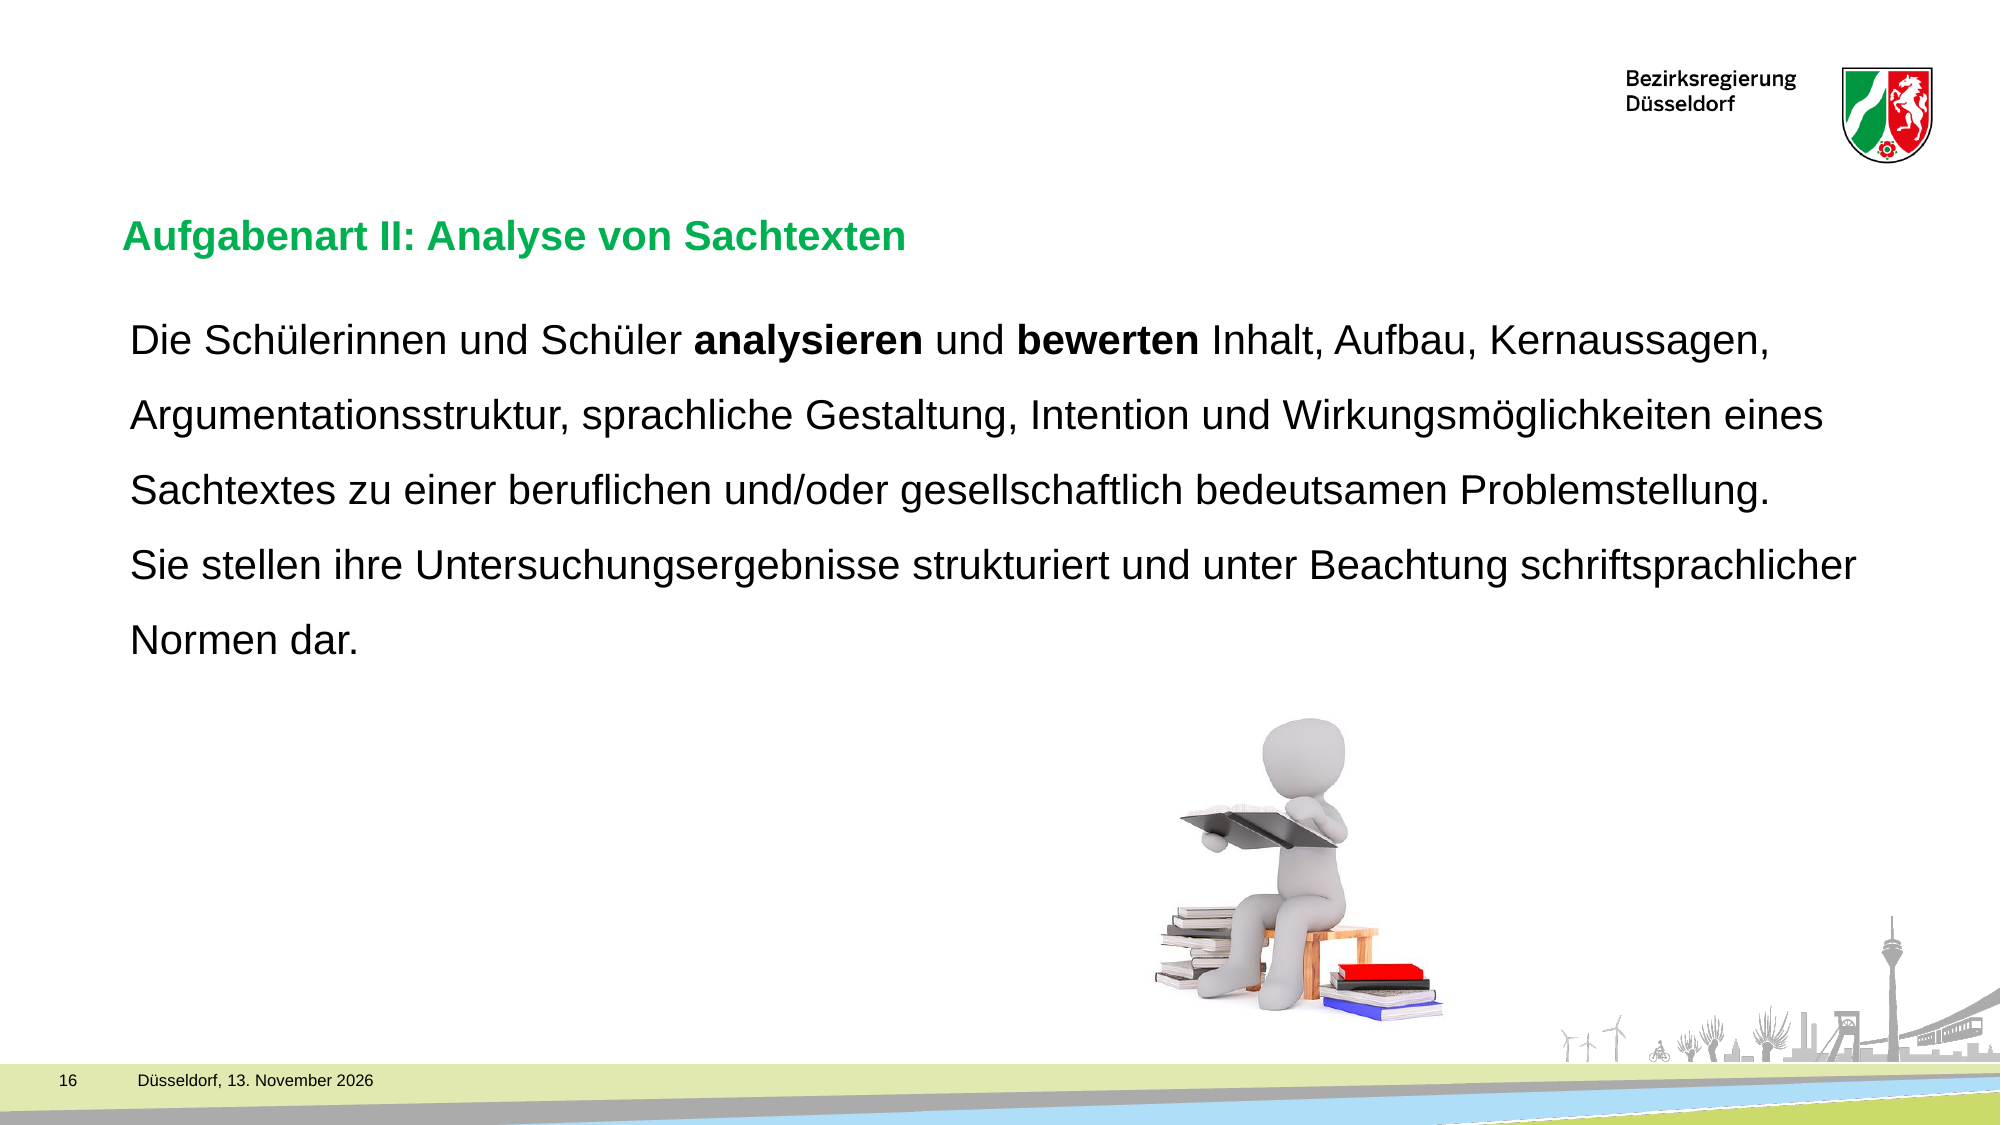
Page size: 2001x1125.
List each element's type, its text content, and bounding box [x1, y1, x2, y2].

list Die Schülerinnen und Schüler analysieren und bewerten Inhalt, Aufbau, Kernaussagen, Argumentationsstruktur, sprachliche Gestaltung, Intention und Wirkungsmöglichkeiten eines Sachtextes zu einer beruflichen und/oder gesellschaftlich bedeutsamen Problemstellung. Sie stellen ihre Untersuchungsergebnisse strukturiert und unter Beachtung schriftsprachlicher Normen dar. [54, 234, 1921, 778]
title Aufgabenart II: Analyse von Sachtexten [121, 180, 1989, 288]
slide_number 16 [58, 1070, 123, 1125]
picture [1625, 66, 1933, 164]
footer Düsseldorf, 15. November 2023 [137, 1070, 595, 1125]
picture [0, 672, 2000, 1125]
